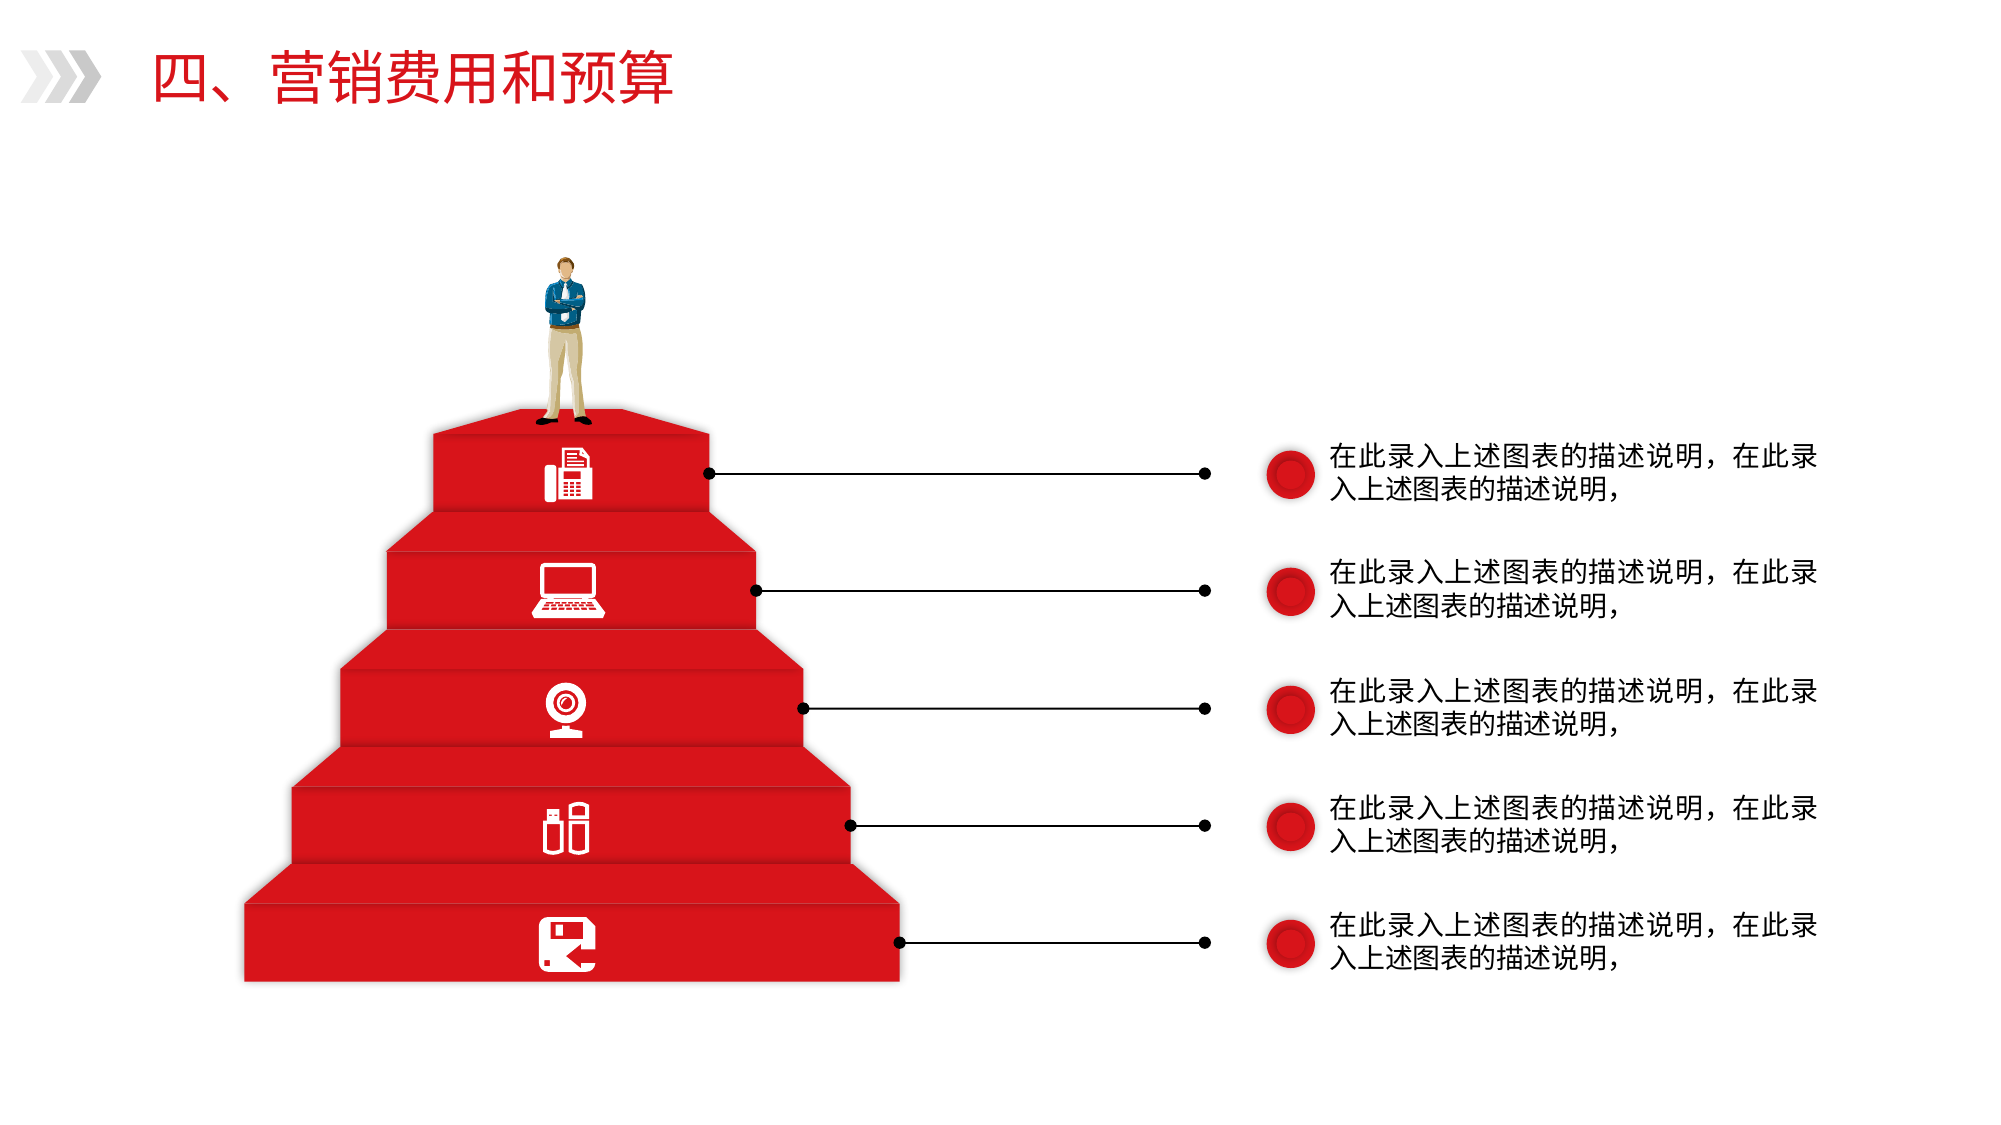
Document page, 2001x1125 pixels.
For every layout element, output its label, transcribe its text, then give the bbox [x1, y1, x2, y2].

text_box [1266, 802, 1315, 852]
text_box 在此录入上述图表的描述说明，在此录入上述图表的描述说明， [1314, 547, 1834, 630]
text_box 在此录入上述图表的描述说明，在此录入上述图表的描述说明， [1314, 782, 1834, 865]
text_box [20, 50, 102, 103]
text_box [291, 747, 851, 864]
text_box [1266, 685, 1315, 734]
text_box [340, 629, 804, 747]
text_box 在此录入上述图表的描述说明，在此录入上述图表的描述说明， [1314, 665, 1834, 748]
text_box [1266, 919, 1315, 969]
text_box 在此录入上述图表的描述说明，在此录入上述图表的描述说明， [1314, 900, 1834, 982]
text_box 在此录入上述图表的描述说明，在此录入上述图表的描述说明， [1314, 431, 1834, 513]
text_box 四、营销费用和预算 [136, 33, 691, 119]
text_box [1266, 567, 1315, 616]
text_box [244, 864, 900, 982]
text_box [433, 408, 710, 512]
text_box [535, 257, 592, 426]
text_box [385, 512, 757, 629]
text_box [1266, 450, 1315, 499]
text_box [542, 800, 590, 856]
